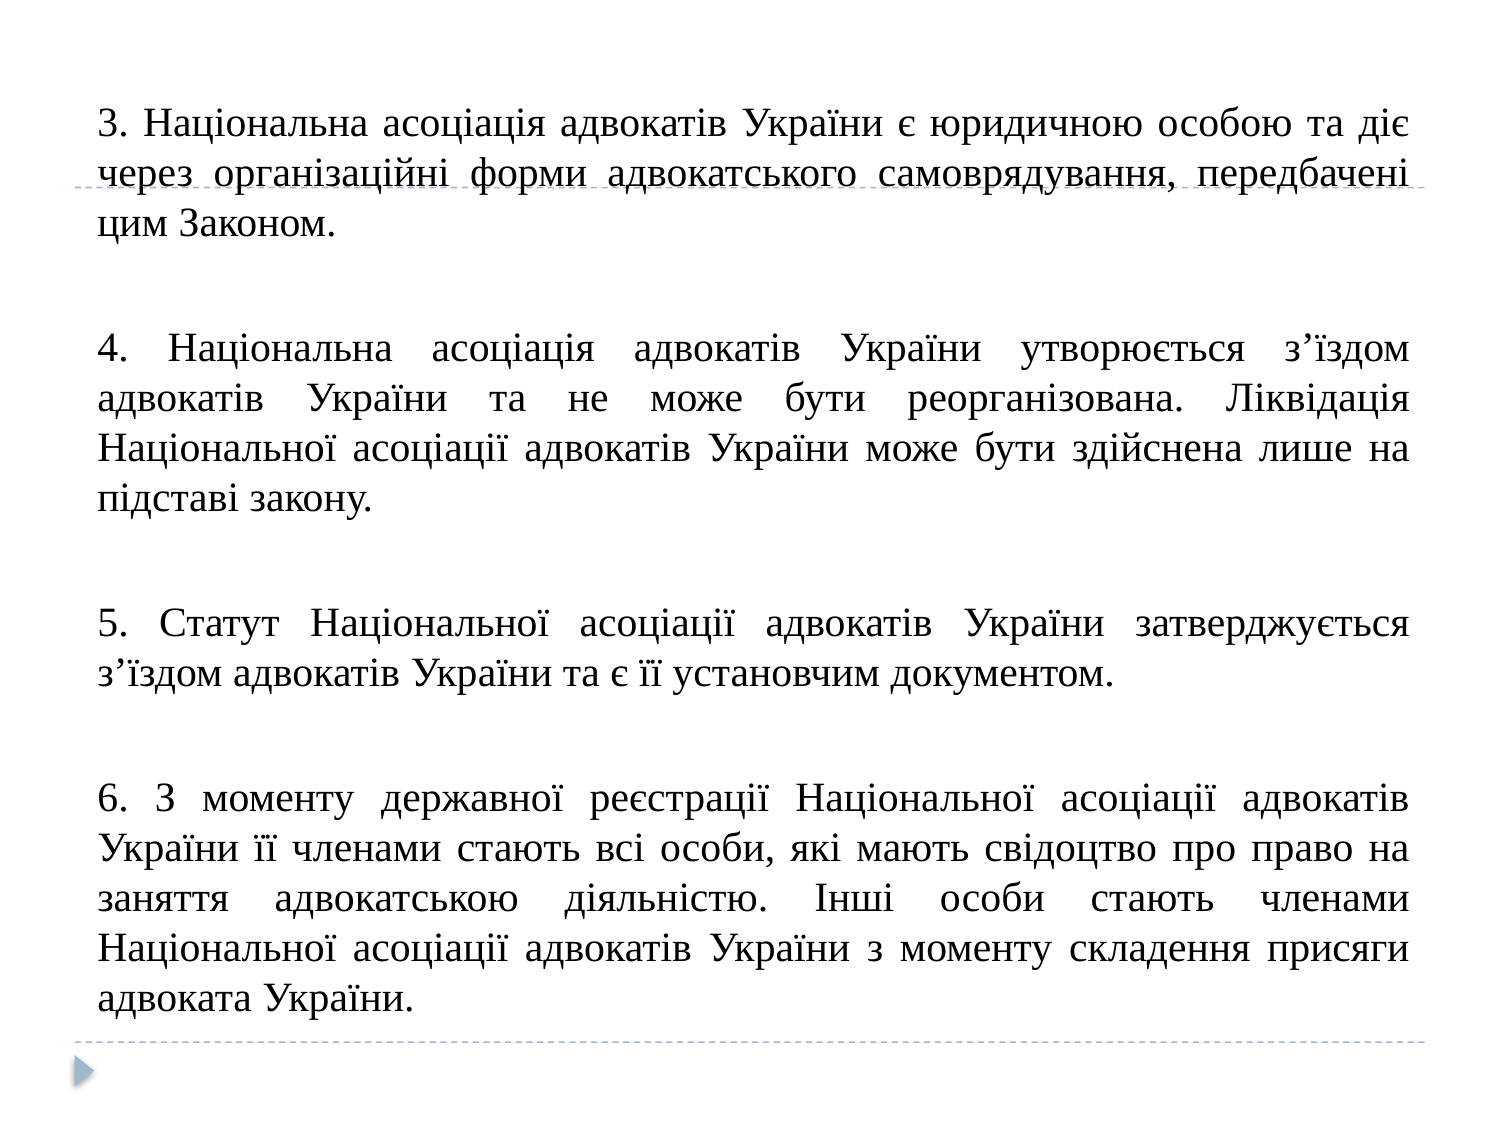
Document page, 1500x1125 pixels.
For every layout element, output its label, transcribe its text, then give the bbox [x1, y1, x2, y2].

list 3. Національна асоціація адвокатів України є юридичною особою та діє через організаційні форми адвокатського самоврядування, передбачені цим Законом. 4. Національна асоціація адвокатів України утворюється з’їздом адвокатів України та не може бути реорганізована. Ліквідація Національної асоціації адвокатів України може бути здійснена лише на підставі закону. 5. Статут Національної асоціації адвокатів України затверджується з’їздом адвокатів України та є її установчим документом. 6. З моменту державної реєстрації Національної асоціації адвокатів України її членами стають всі особи, які мають свідоцтво про право на заняття адвокатською діяльністю. Інші особи стають членами Національної асоціації адвокатів України з моменту складення присяги адвоката України. [82, 86, 1425, 1035]
